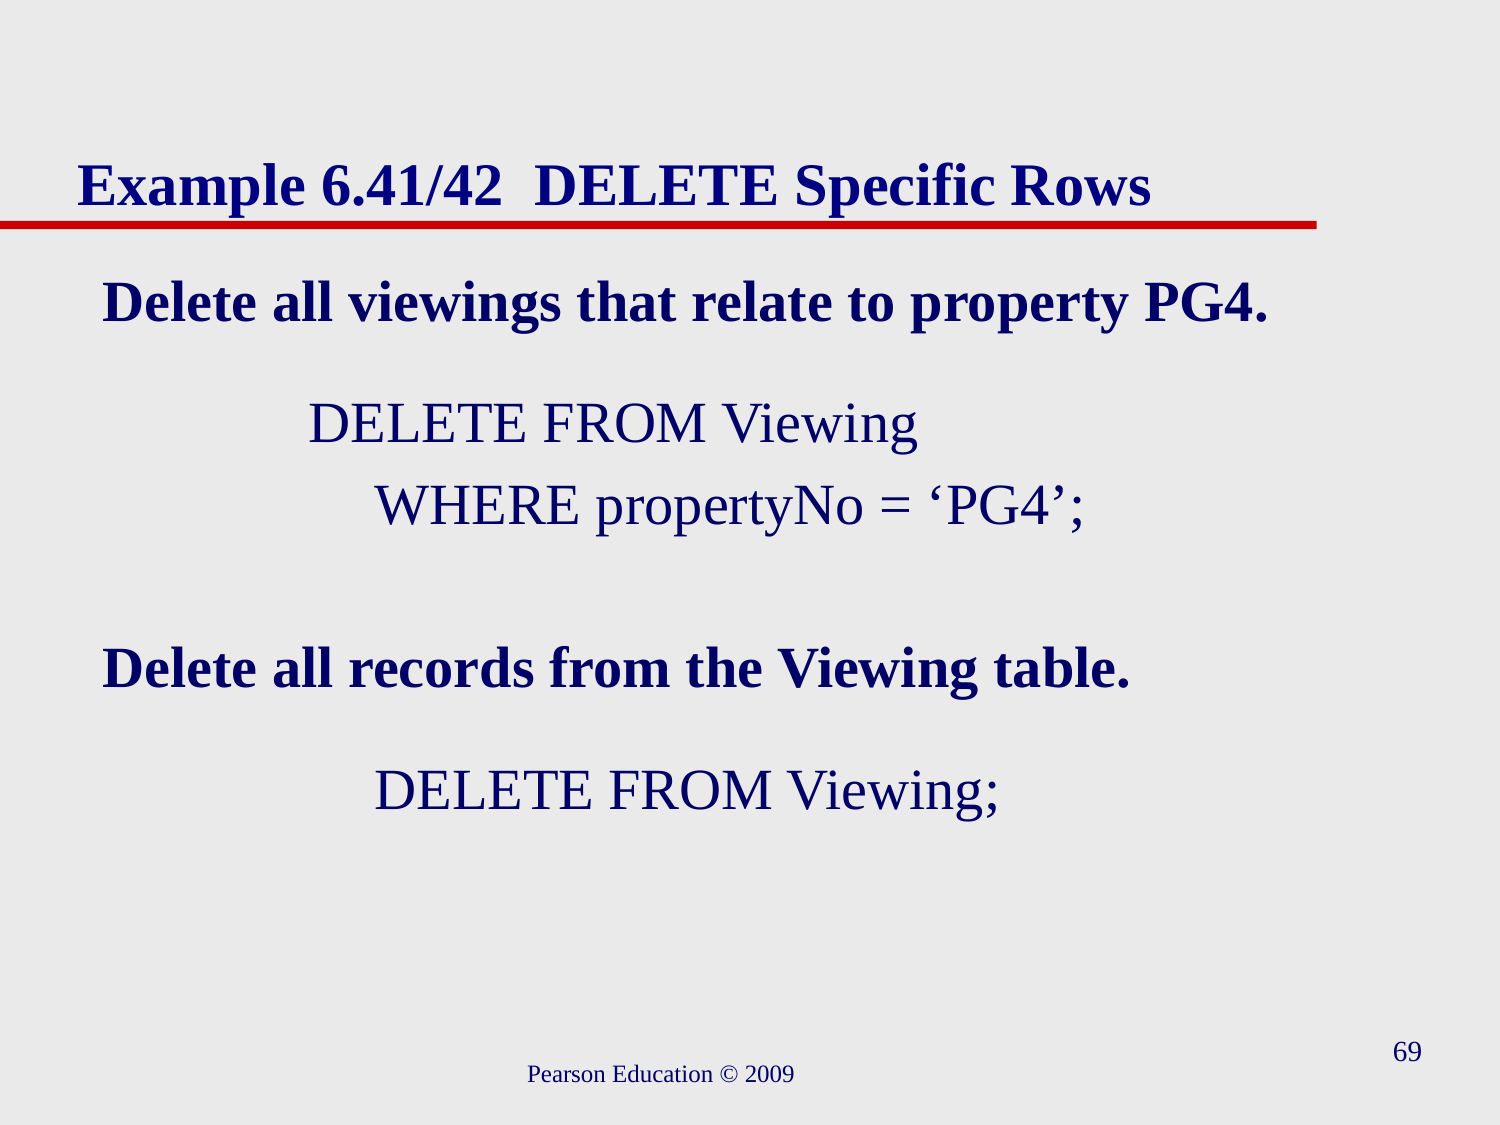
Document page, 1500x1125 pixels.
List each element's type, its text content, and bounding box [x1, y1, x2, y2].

text_box Pearson Education © 2009 [512, 1050, 1038, 1095]
title Example 6.41/42 DELETE Specific Rows [62, 43, 1338, 226]
list Delete all viewings that relate to property PG4. DELETE FROM Viewing WHERE propertyNo = ‘PG4’; Delete all records from the Viewing table. DELETE FROM Viewing; [87, 255, 1400, 931]
slide_number 69 [1124, 1012, 1438, 1088]
